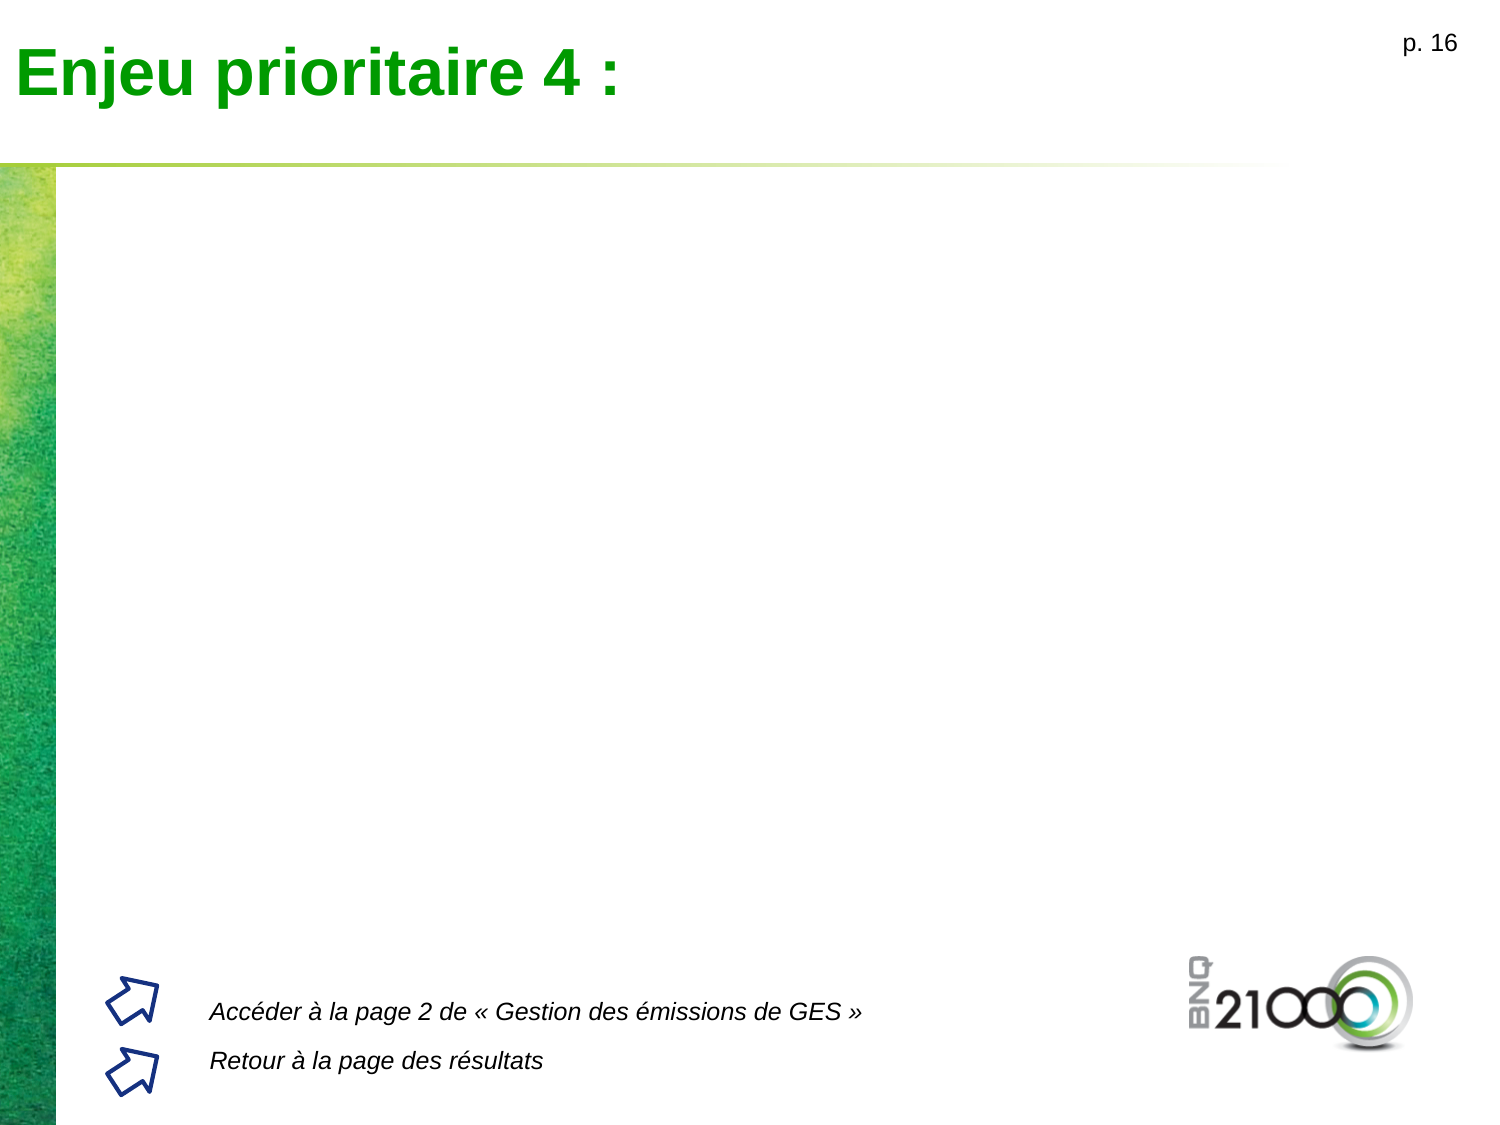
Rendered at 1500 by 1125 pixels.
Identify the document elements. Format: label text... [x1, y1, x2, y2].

picture [1184, 955, 1418, 1055]
text_box Retour à la page des résultats [194, 1036, 739, 1082]
title Enjeu prioritaire 4 : [0, 30, 1389, 162]
text_box [105, 976, 160, 1027]
text_box p. 16 [1387, 19, 1495, 64]
text_box Accéder à la page 2 de « Gestion des émissions de GES » [194, 987, 880, 1033]
text_box [105, 1046, 160, 1098]
picture [0, 163, 1500, 1125]
